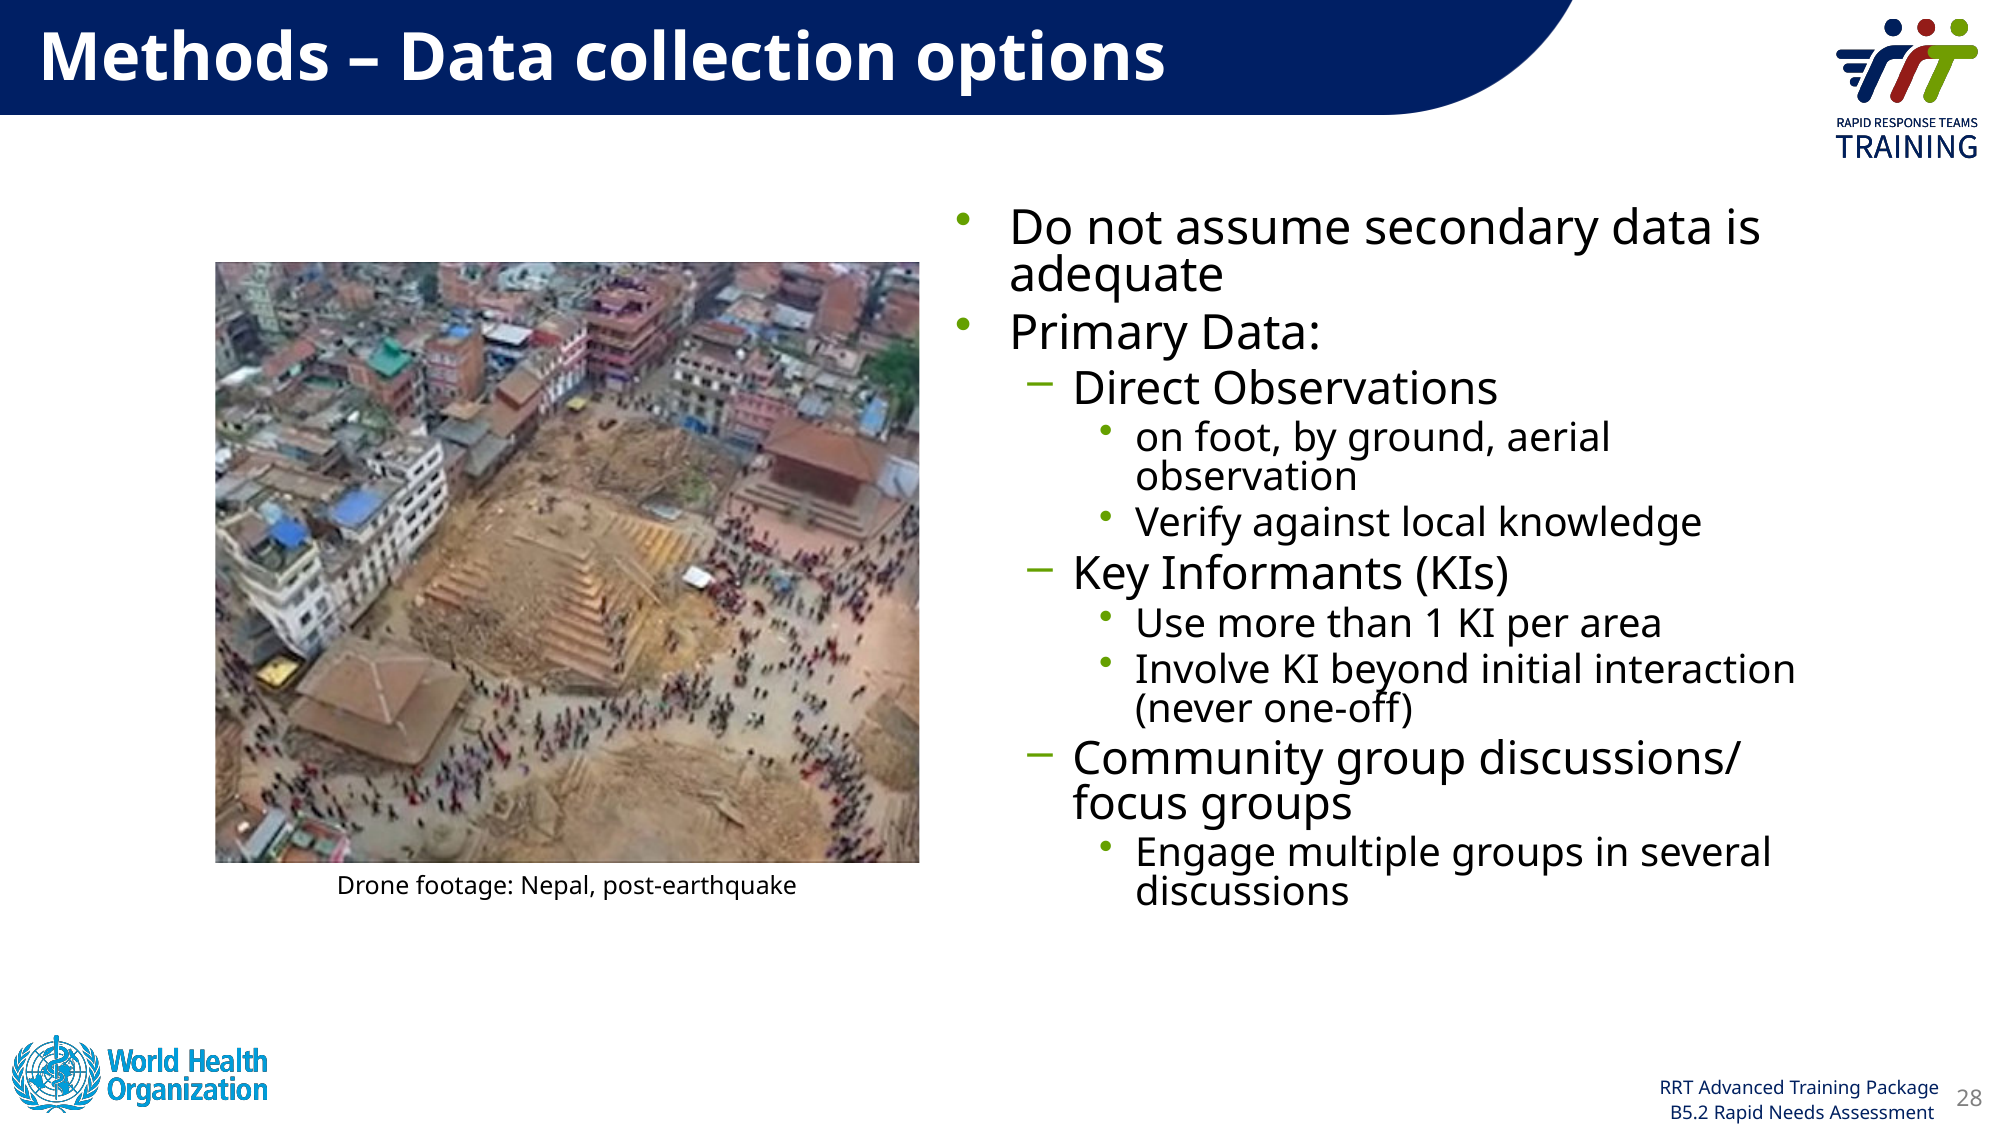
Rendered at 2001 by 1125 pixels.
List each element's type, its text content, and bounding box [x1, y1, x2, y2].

picture [50, 1108, 62, 1113]
picture [36, 1088, 78, 1105]
picture [24, 1054, 36, 1087]
text_box Drone footage: Nepal, post-earthquake [329, 863, 806, 907]
picture [22, 1062, 26, 1077]
picture [34, 1054, 43, 1078]
picture [71, 1053, 90, 1091]
picture [12, 1035, 54, 1068]
picture [0, 0, 1597, 115]
picture [46, 1056, 54, 1062]
picture [12, 1083, 48, 1113]
picture [59, 1035, 267, 1113]
picture [30, 1083, 37, 1091]
text_box Do not assume secondary data is adequate Primary Data: Direct Observations on foot, by ground, aerial observation Verify against local knowledge Key Informants (KIs) Use more than 1 KI per area Involve KI beyond initial interaction (never one-off) Community group discussions/ focus groups Engage multiple groups in several discussions [947, 199, 1847, 925]
picture [1835, 19, 1978, 167]
picture [214, 262, 920, 863]
picture [40, 1062, 47, 1070]
text_box Methods – Data collection options [31, 7, 1190, 110]
